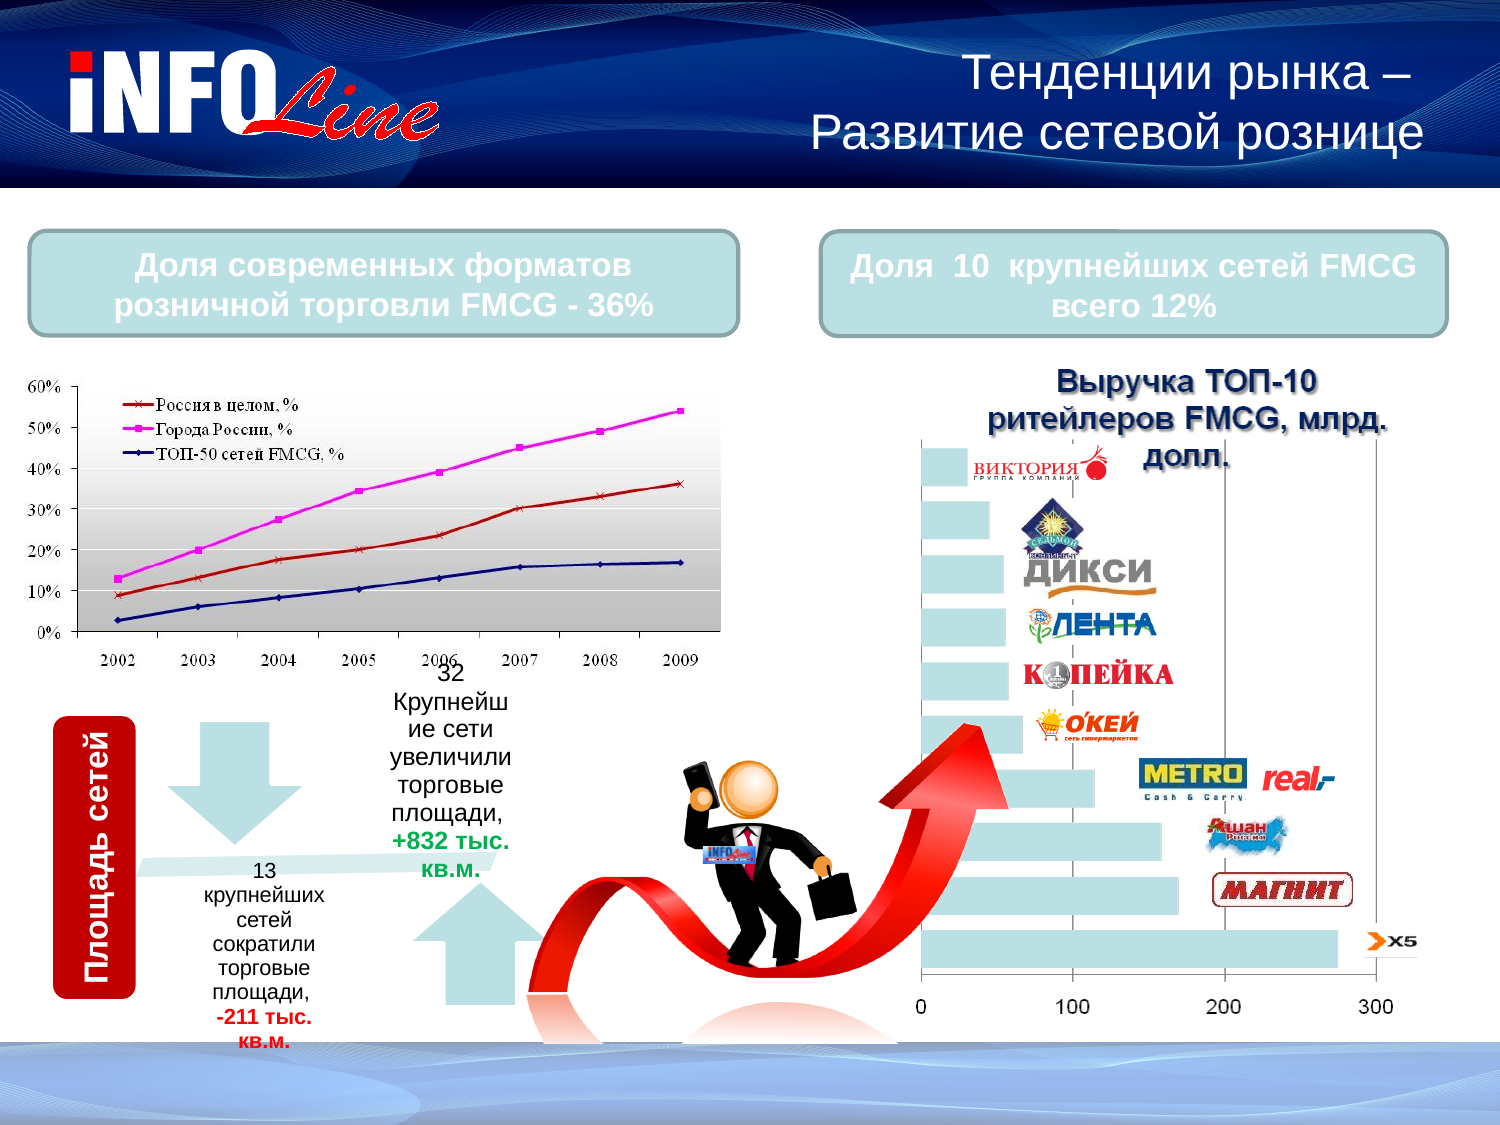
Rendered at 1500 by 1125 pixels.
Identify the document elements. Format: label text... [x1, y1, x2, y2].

text_box Площадь сетей [53, 716, 106, 997]
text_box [903, 344, 1439, 959]
picture [1198, 813, 1296, 858]
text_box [111, 703, 604, 1024]
picture [0, 1042, 1500, 1125]
picture [1261, 764, 1335, 793]
picture [1212, 872, 1353, 908]
picture [1033, 706, 1141, 743]
picture [1025, 604, 1160, 646]
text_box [70, 49, 439, 141]
text_box Доля 10 крупнейших сетей FMCG всего 12% [818, 229, 1449, 339]
text_box Доля современных форматов розничной торговли FMCG - 36% [27, 228, 741, 338]
picture [17, 373, 723, 681]
picture [1139, 758, 1247, 801]
picture [526, 723, 1010, 1044]
picture [1364, 923, 1418, 960]
picture [974, 443, 1108, 480]
picture [1021, 498, 1157, 599]
picture [1022, 658, 1174, 691]
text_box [64, 960, 1442, 1105]
picture [0, 0, 1500, 188]
